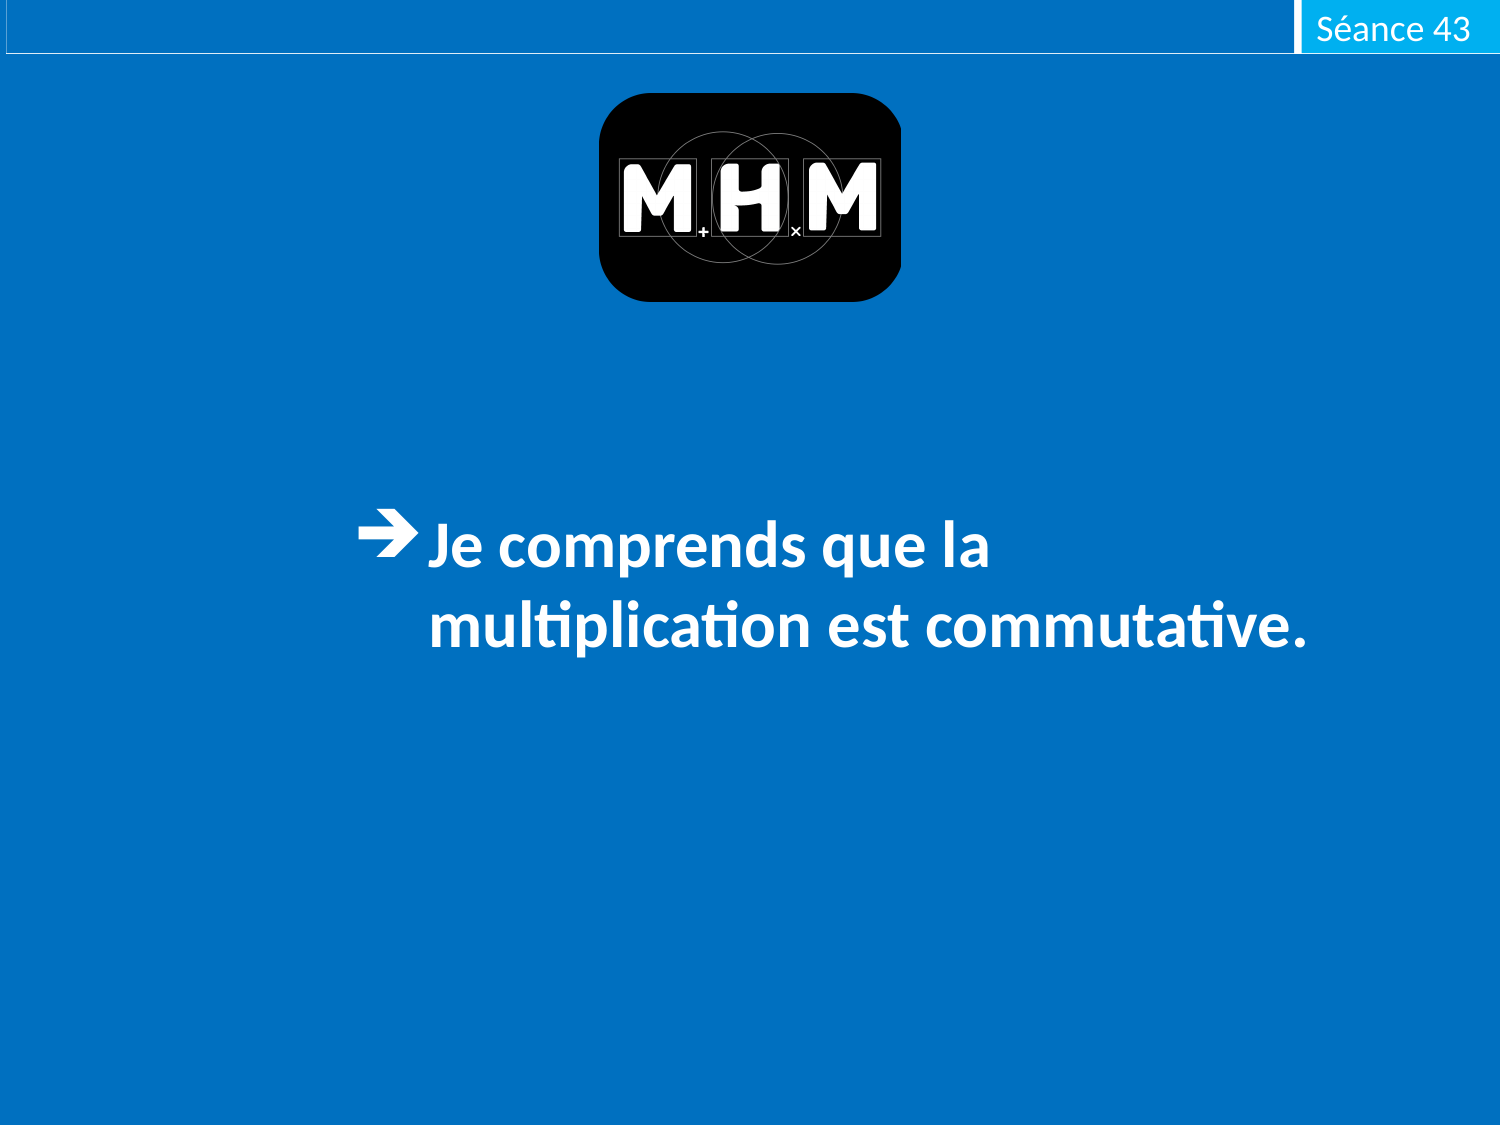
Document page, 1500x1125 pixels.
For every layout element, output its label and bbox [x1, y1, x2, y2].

text_box [0, 54, 1500, 1125]
